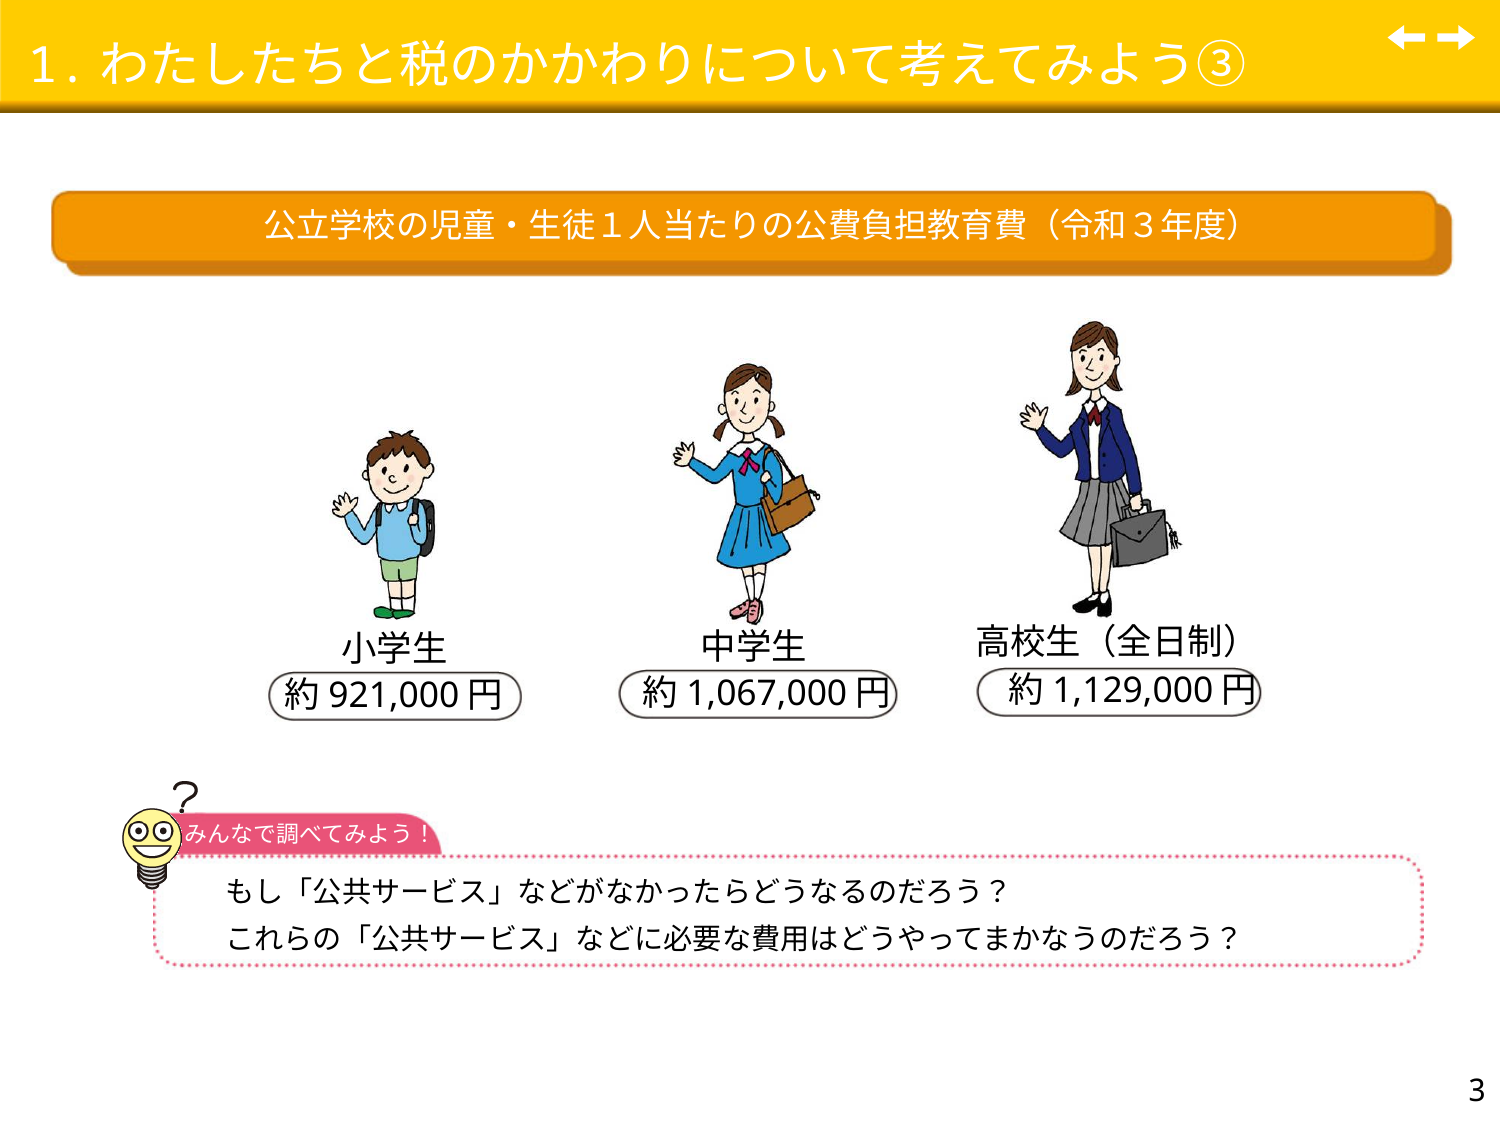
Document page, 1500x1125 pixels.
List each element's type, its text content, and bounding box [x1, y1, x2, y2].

picture [0, 0, 1500, 113]
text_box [153, 810, 1424, 970]
picture [115, 777, 199, 892]
picture [670, 358, 823, 616]
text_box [615, 616, 901, 721]
picture [329, 426, 438, 618]
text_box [49, 188, 1455, 279]
text_box 3 [1452, 1062, 1500, 1115]
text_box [264, 618, 525, 723]
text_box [973, 611, 1265, 719]
picture [1017, 317, 1184, 611]
